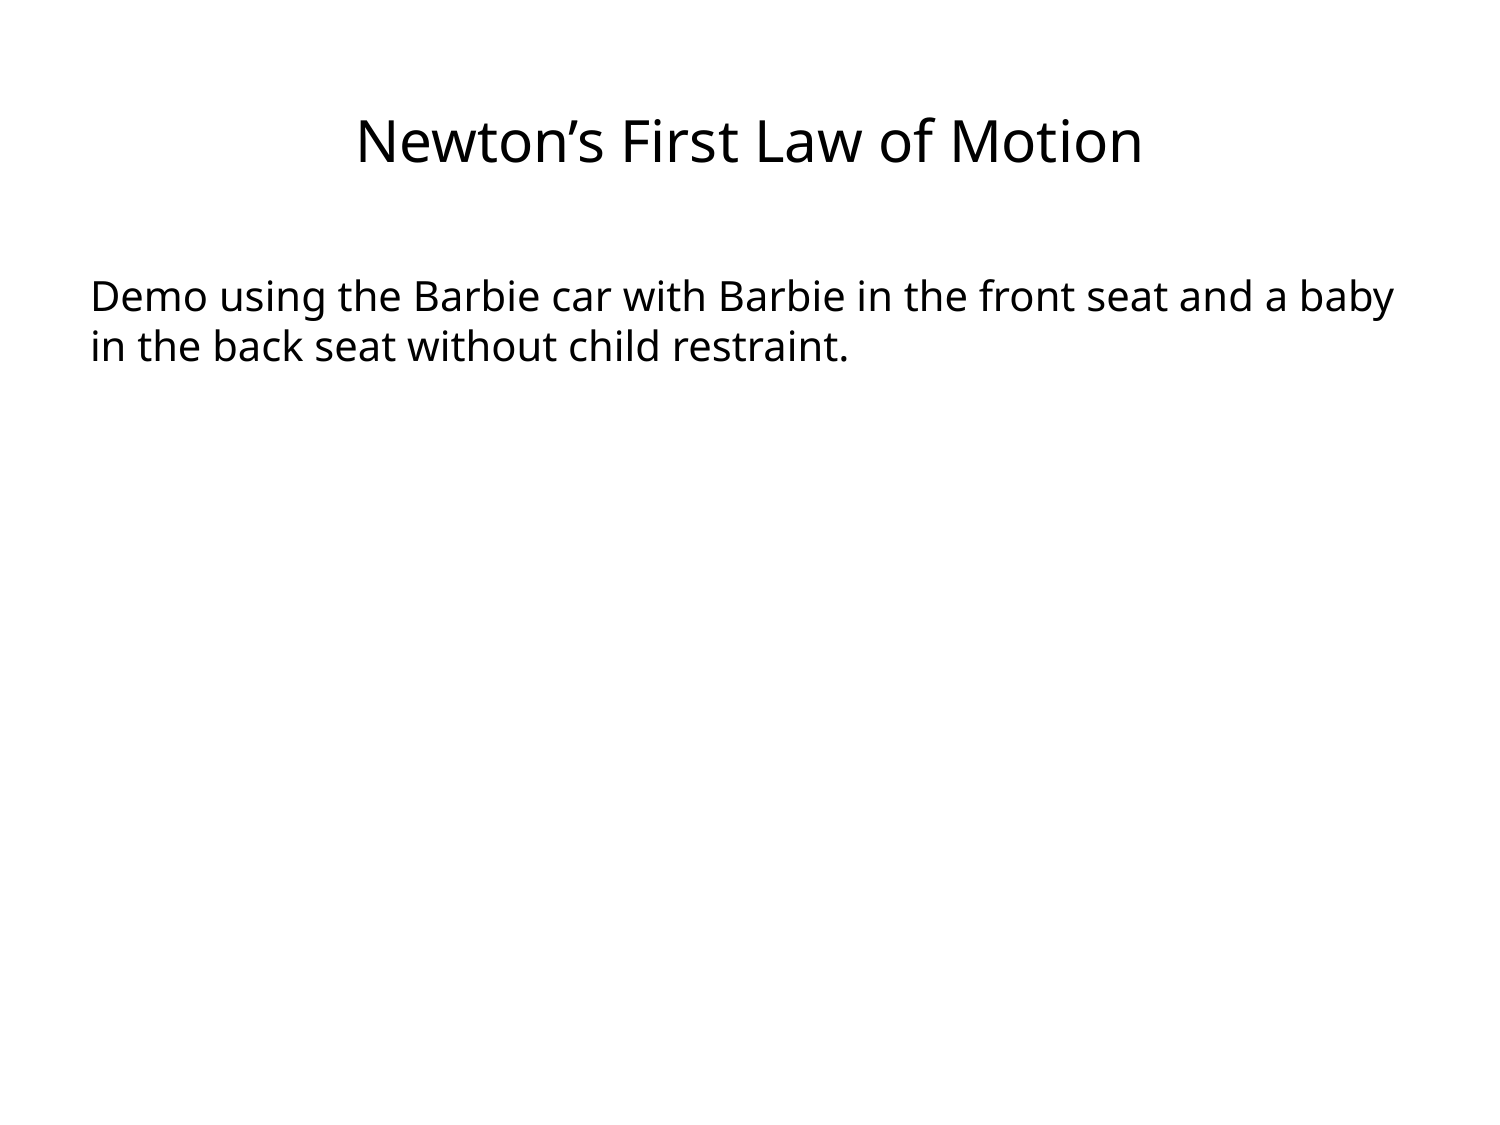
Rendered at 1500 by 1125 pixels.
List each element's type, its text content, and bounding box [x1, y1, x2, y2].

title Newton’s First Law of Motion [75, 45, 1425, 233]
list Demo using the Barbie car with Barbie in the front seat and a baby in the back seat without child restraint. [75, 262, 1425, 1005]
